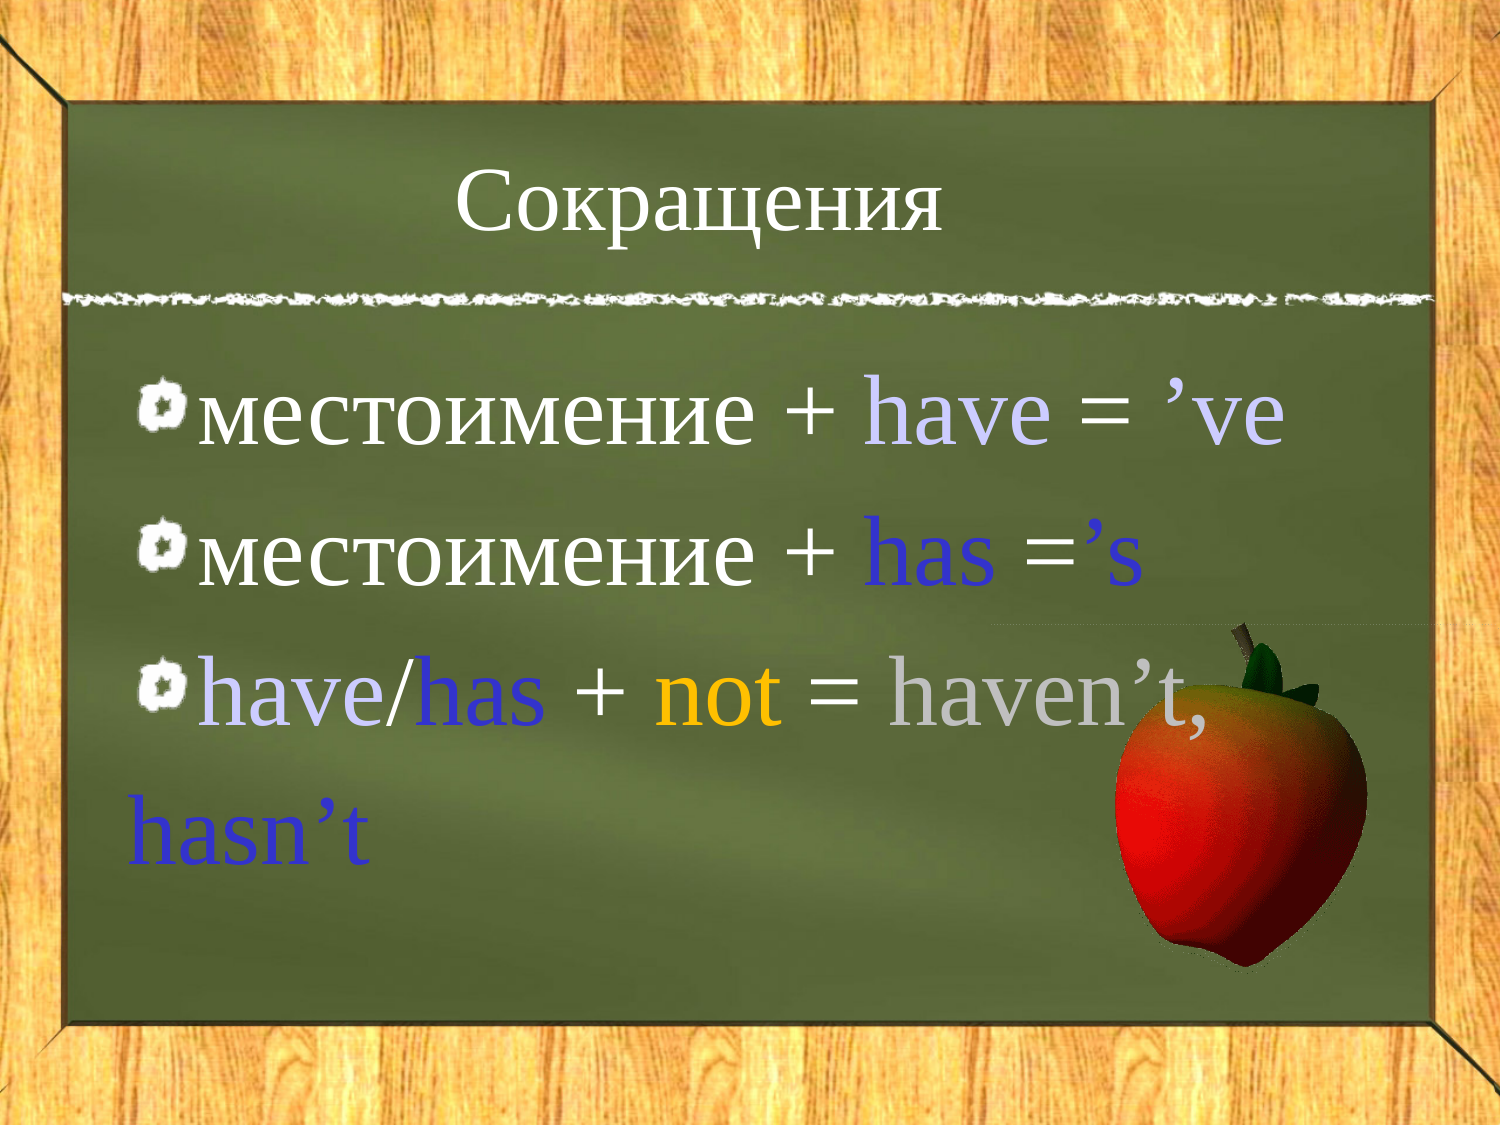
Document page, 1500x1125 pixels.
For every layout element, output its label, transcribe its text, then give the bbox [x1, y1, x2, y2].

title Сокращения [112, 99, 1288, 288]
list местоимение + have = ’ve местоимение + has =’s have/has + not = haven’t, hasn’t [112, 337, 1388, 1013]
picture [0, 0, 1500, 1125]
